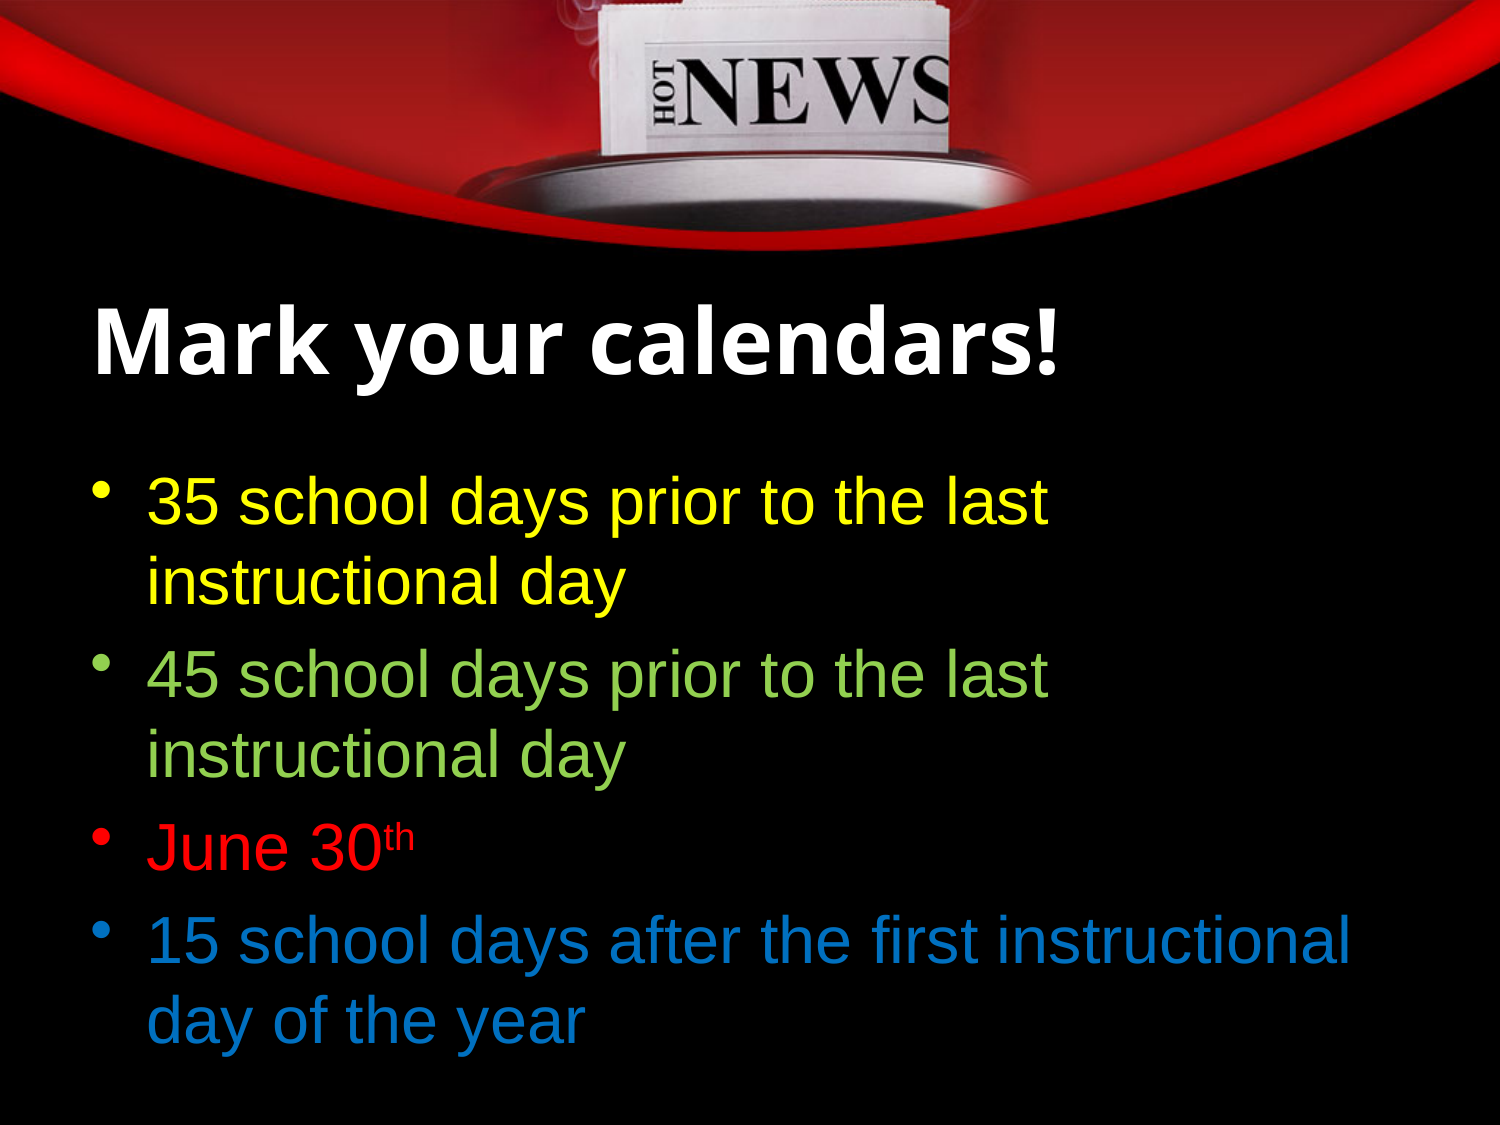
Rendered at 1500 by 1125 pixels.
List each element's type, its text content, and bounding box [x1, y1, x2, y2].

list 35 school days prior to the last instructional day 45 school days prior to the last instructional day June 30th 15 school days after the first instructional day of the year [74, 449, 1426, 988]
title Mark your calendars! [74, 262, 1426, 413]
picture [0, 0, 1500, 1125]
